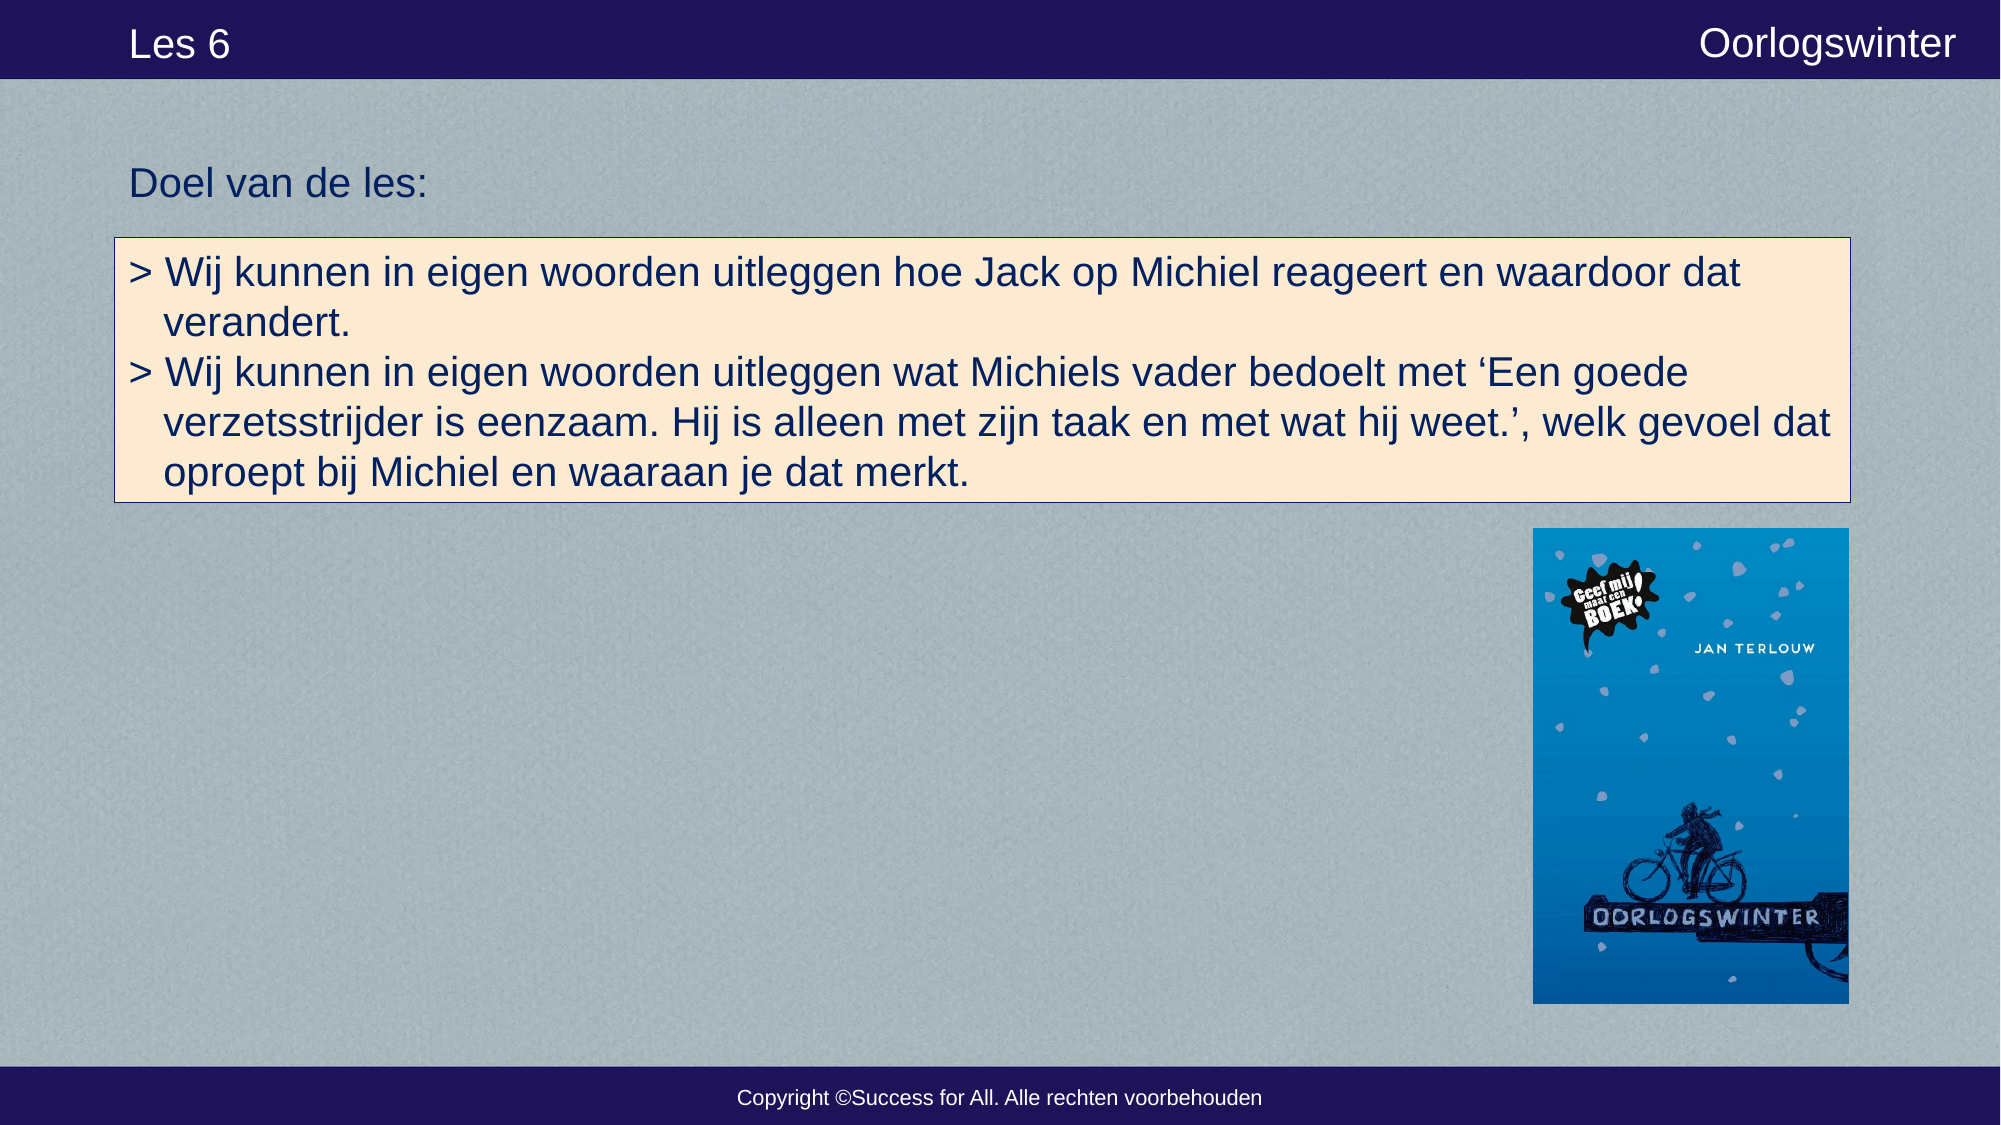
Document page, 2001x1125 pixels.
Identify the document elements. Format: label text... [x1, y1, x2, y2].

picture [0, 0, 2001, 1125]
text_box > Wij kunnen in eigen woorden uitleggen hoe Jack op Michiel reageert en waardoor dat verandert. > Wij kunnen in eigen woorden uitleggen wat Michiels vader bedoelt met ‘Een goede verzetsstrijder is eenzaam. Hij is alleen met zijn taak en met wat hij weet.’, welk gevoel dat oproept bij Michiel en waaraan je dat merkt. [114, 237, 1851, 503]
text_box Doel van de les: [113, 148, 1635, 214]
text_box Les 6 [114, 9, 354, 75]
text_box Oorlogswinter [744, 8, 1972, 73]
text_box Copyright ©Success for All. Alle rechten voorbehouden [0, 1076, 2000, 1125]
